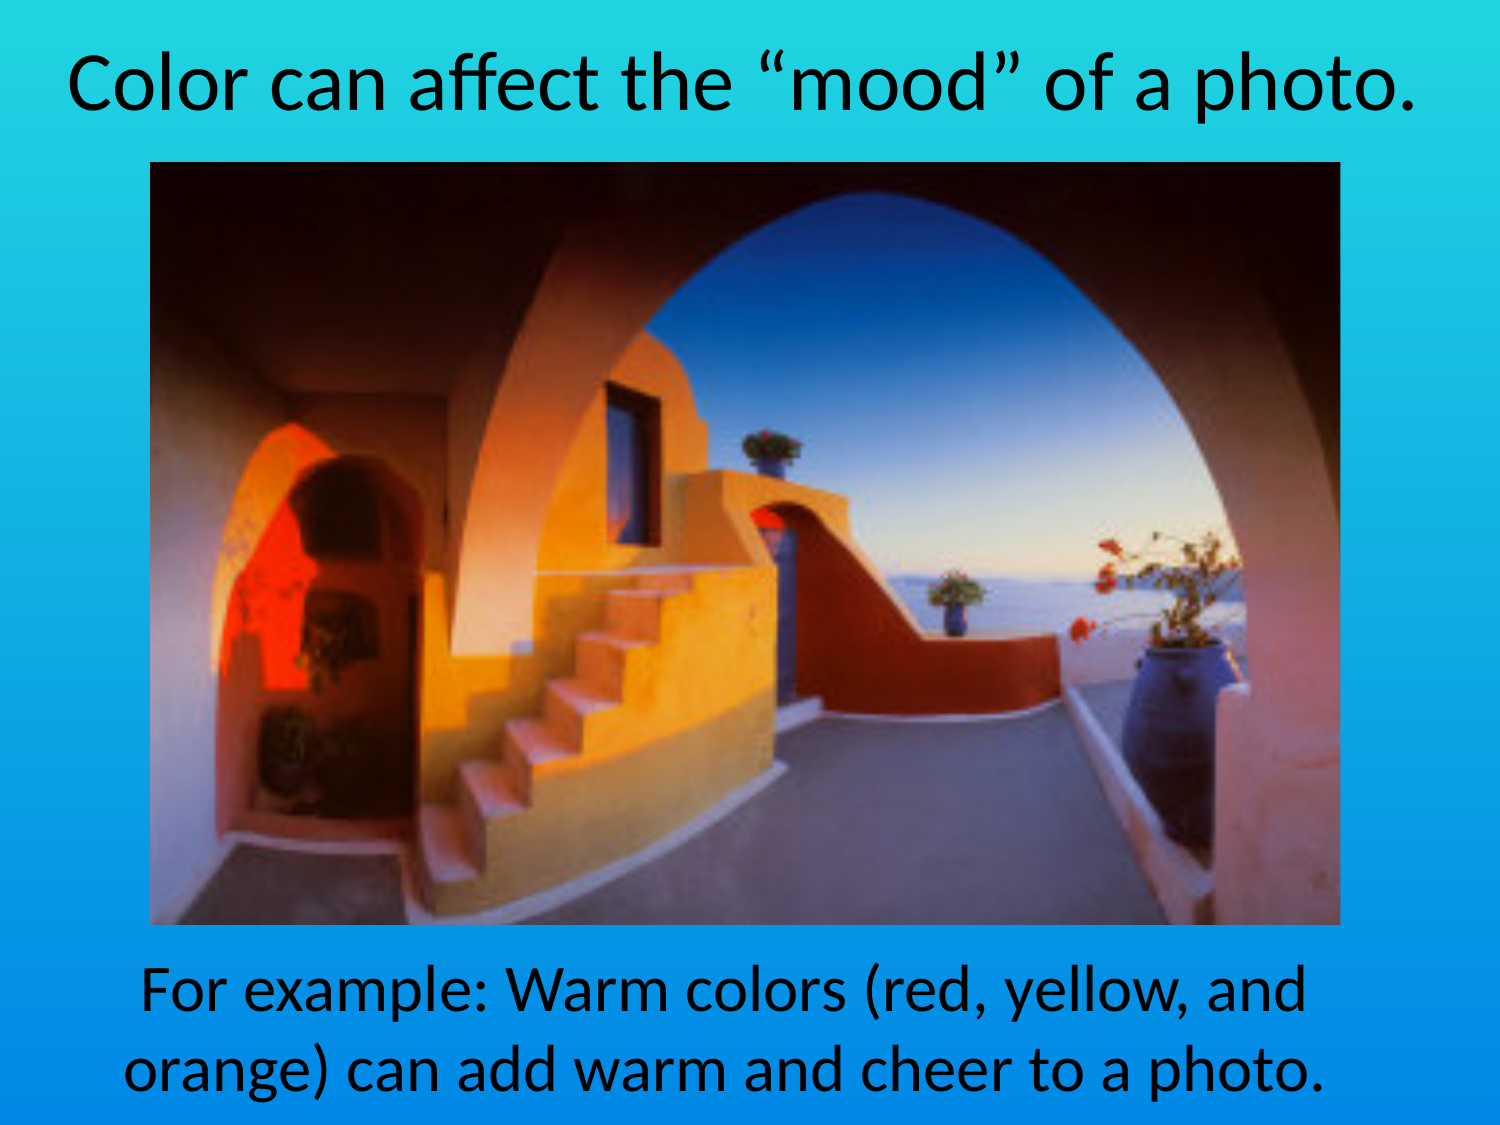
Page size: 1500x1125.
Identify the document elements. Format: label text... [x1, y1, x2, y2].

picture [0, 162, 1500, 926]
subtitle For example: Warm colors (red, yellow, and orange) can add warm and cheer to a photo. [99, 937, 1350, 1125]
title Color can affect the “mood” of a photo. [50, 0, 1438, 179]
picture [144, 891, 148, 902]
